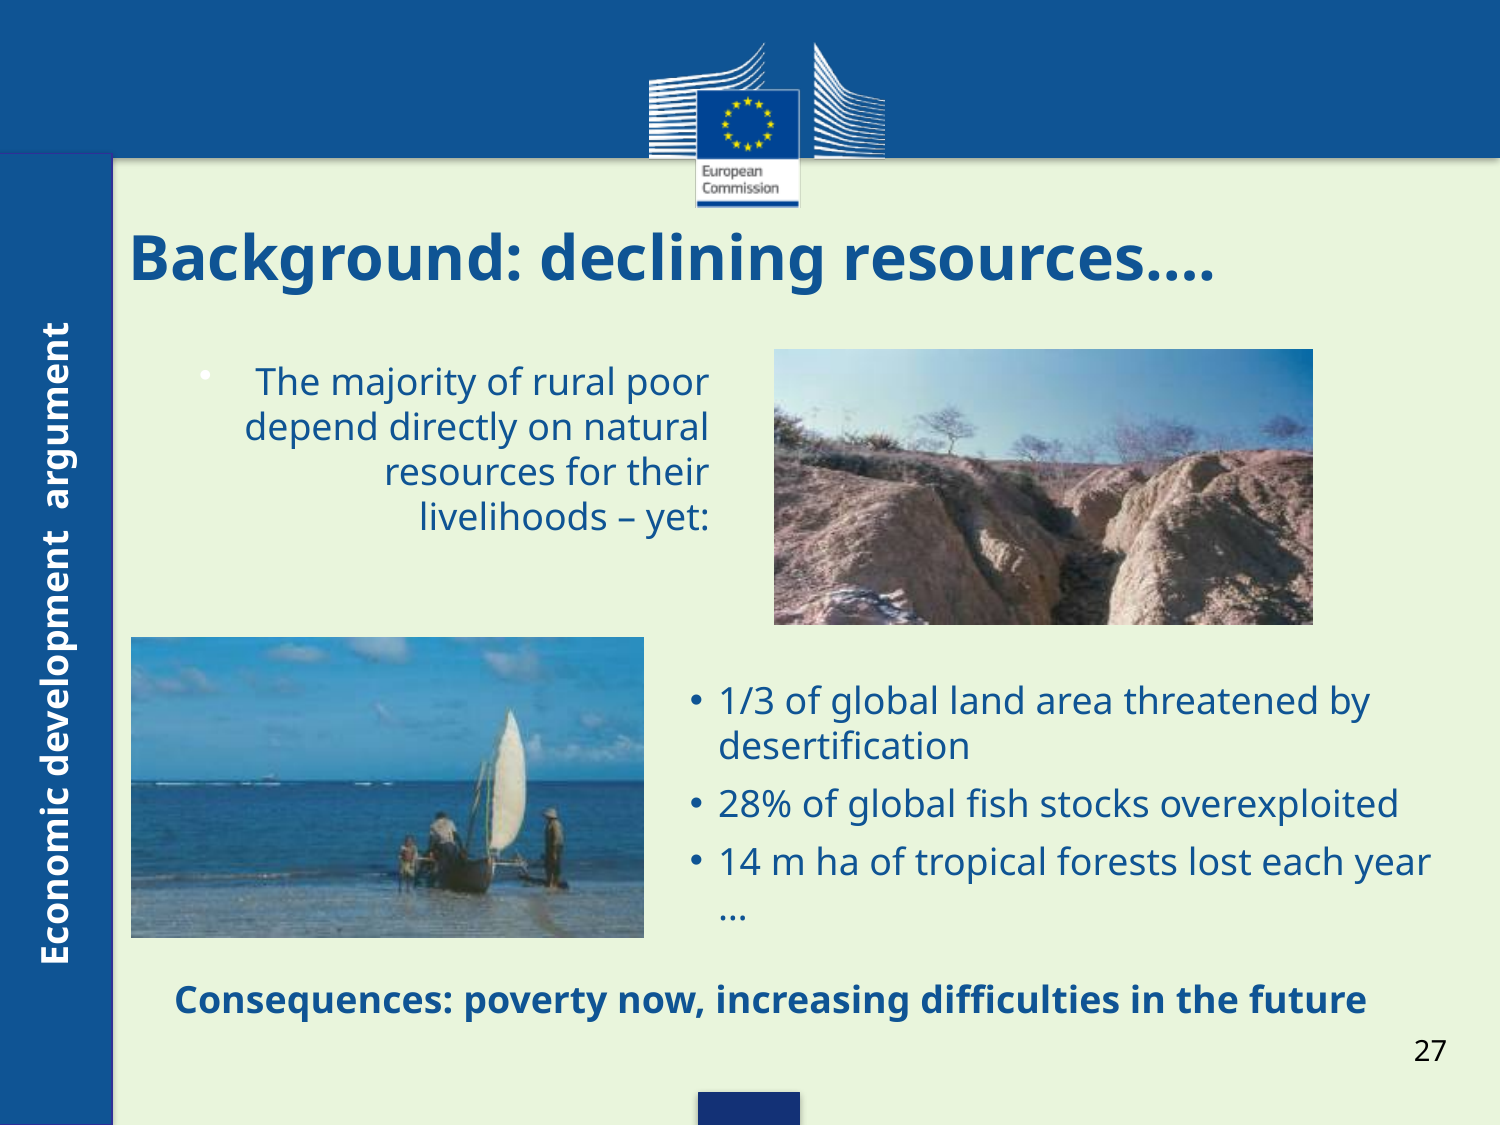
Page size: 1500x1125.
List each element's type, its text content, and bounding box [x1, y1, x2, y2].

picture [130, 637, 644, 938]
text_box 1/3 of global land area threatened by desertification 28% of global fish stocks overexploited 14 m ha of tropical forests lost each year … [675, 669, 1450, 935]
title Background: declining resources…. [114, 153, 1454, 358]
text_box Economic development argument [0, 153, 113, 1125]
picture [649, 42, 885, 153]
slide_number 27 [1362, 1024, 1463, 1103]
text_box The majority of rural poor depend directly on natural resources for their livelihoods – yet: [124, 350, 725, 550]
text_box Consequences: poverty now, increasing difficulties in the future [159, 968, 1500, 1029]
picture [774, 349, 1313, 626]
